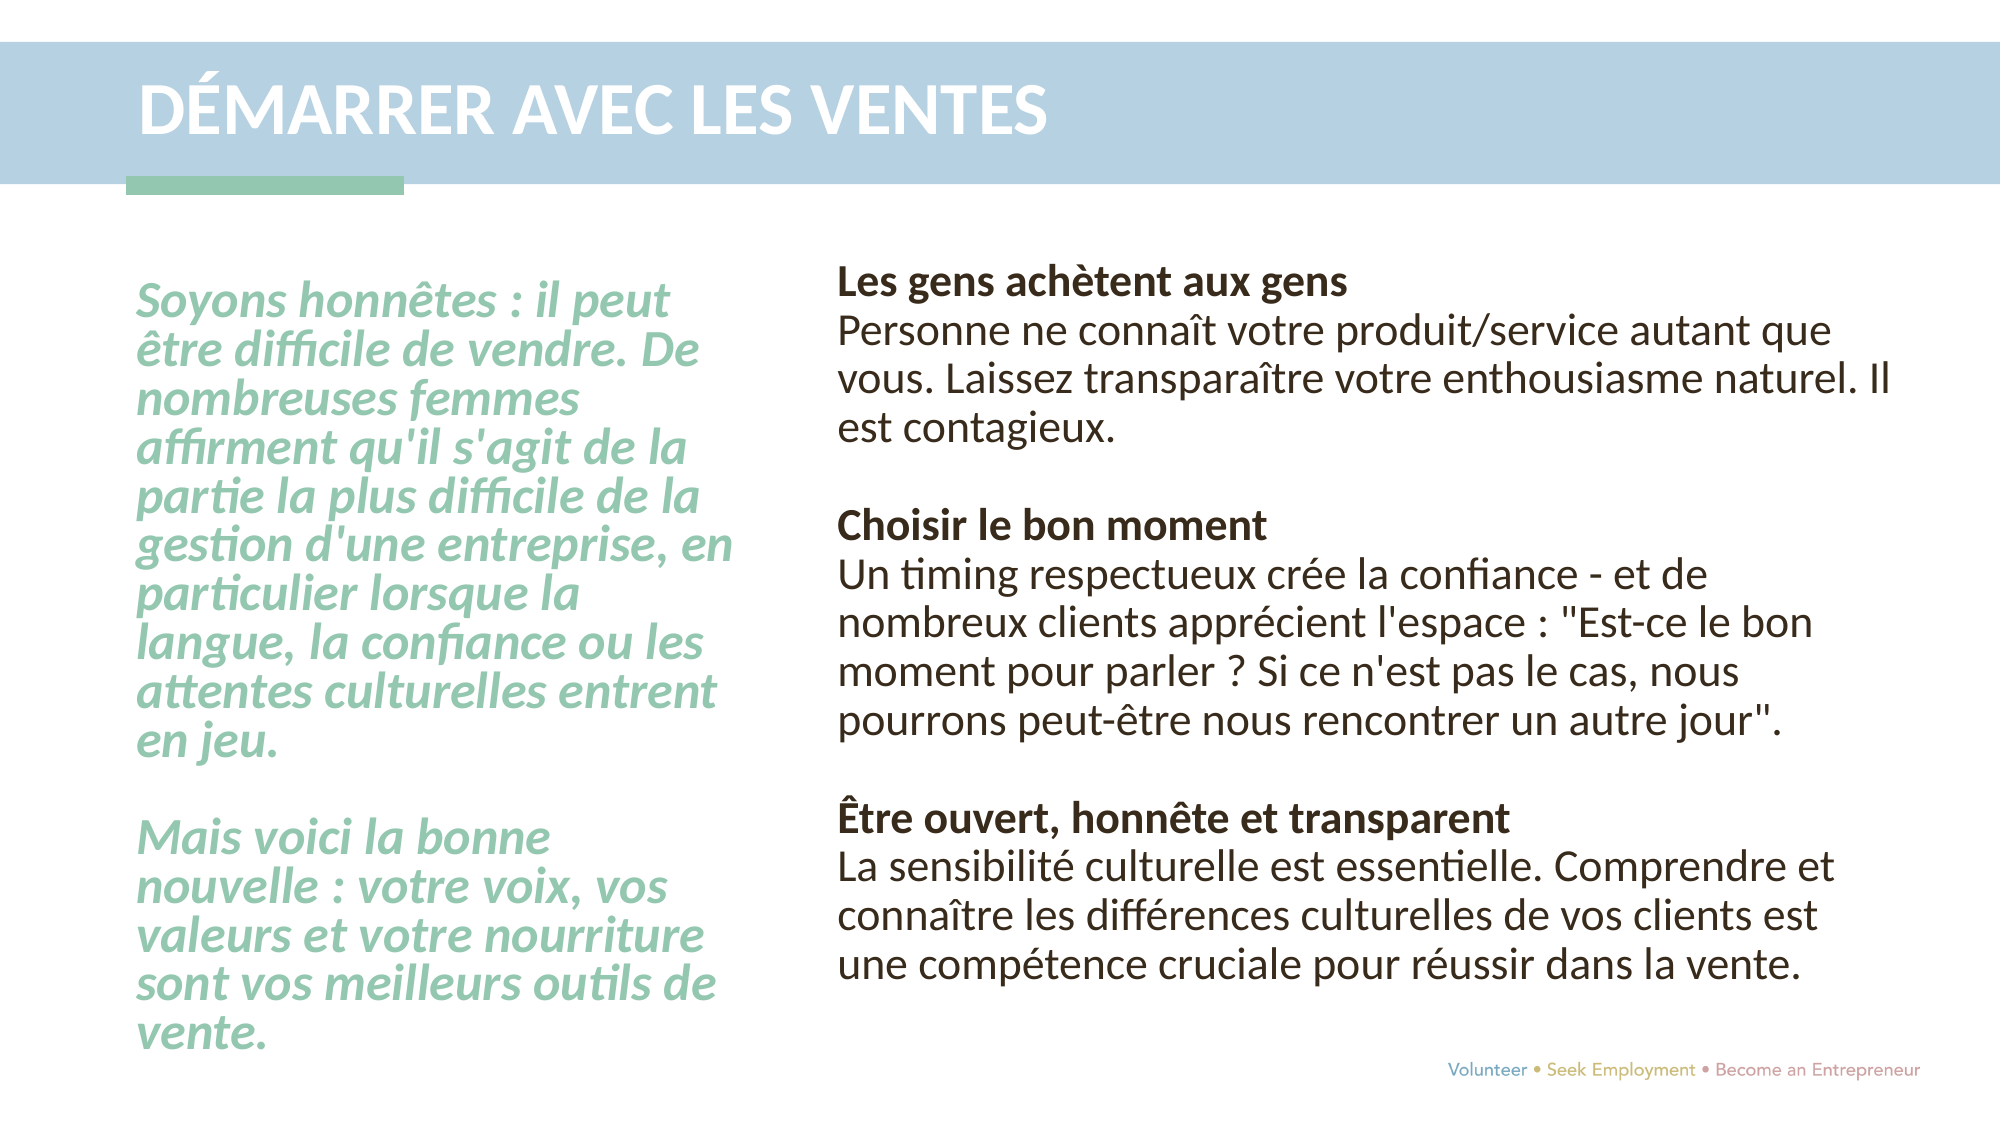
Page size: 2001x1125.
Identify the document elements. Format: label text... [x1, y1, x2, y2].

picture [1418, 1046, 1971, 1103]
list Soyons honnêtes : il peut être difficile de vendre. De nombreuses femmes affirment qu'il s'agit de la partie la plus difficile de la gestion d'une entreprise, en particulier lorsque la langue, la confiance ou les attentes culturelles entrent en jeu. Mais voici la bonne nouvelle : votre voix, vos valeurs et votre nourriture sont vos meilleurs outils de vente. [121, 272, 757, 986]
list DÉMARRER AVEC LES VENTES [123, 51, 1913, 170]
text_box Les gens achètent aux gens Personne ne connaît votre produit/service autant que vous. Laissez transparaître votre enthousiasme naturel. Il est contagieux. Choisir le bon moment Un timing respectueux crée la confiance - et de nombreux clients apprécient l'espace : "Est-ce le bon moment pour parler ? Si ce n'est pas le cas, nous pourrons peut-être nous rencontrer un autre jour". Être ouvert, honnête et transparent La sensibilité culturelle est essentielle. Comprendre et connaître les différences culturelles de vos clients est une compétence cruciale pour réussir dans la vente. [822, 249, 1913, 986]
